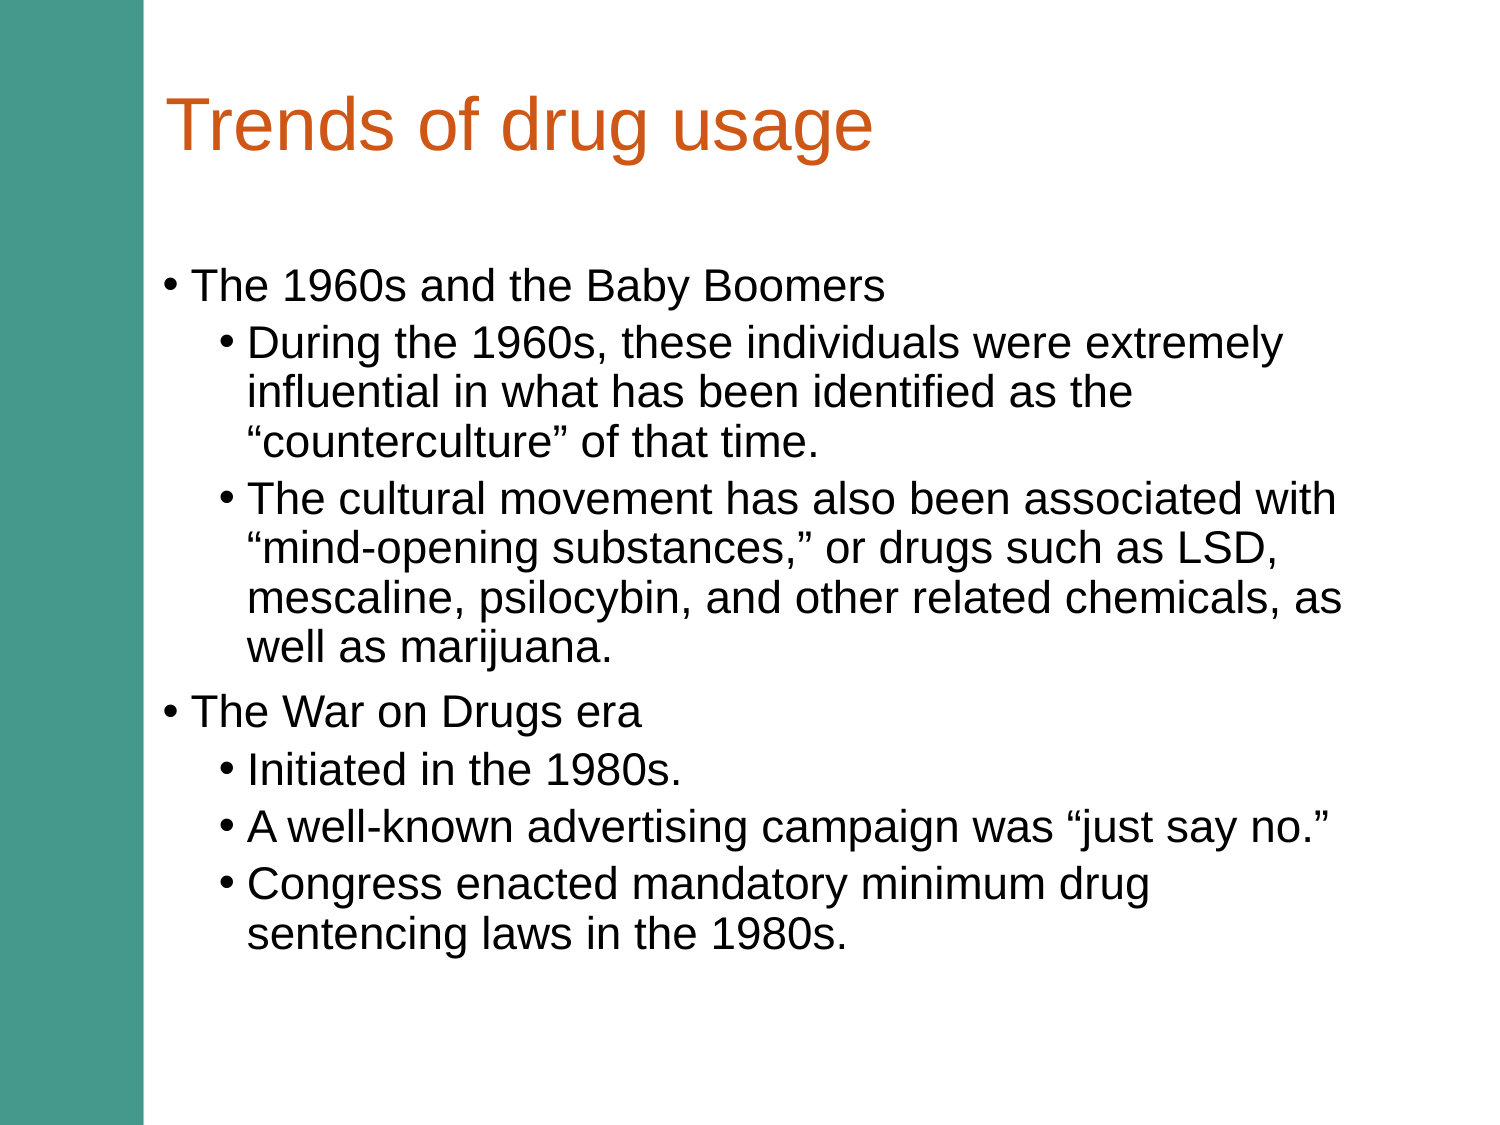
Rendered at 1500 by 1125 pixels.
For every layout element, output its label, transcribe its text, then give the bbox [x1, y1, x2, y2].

list The 1960s and the Baby Boomers During the 1960s, these individuals were extremely influential in what has been identified as the “counterculture” of that time. The cultural movement has also been associated with “mind-opening substances,” or drugs such as LSD, mescaline, psilocybin, and other related chemicals, as well as marijuana. The War on Drugs era Initiated in the 1980s. A well-known advertising campaign was “just say no.” Congress enacted mandatory minimum drug sentencing laws in the 1980s. [147, 254, 1388, 1042]
picture [0, 0, 1500, 1125]
title Trends of drug usage [150, 50, 1445, 203]
